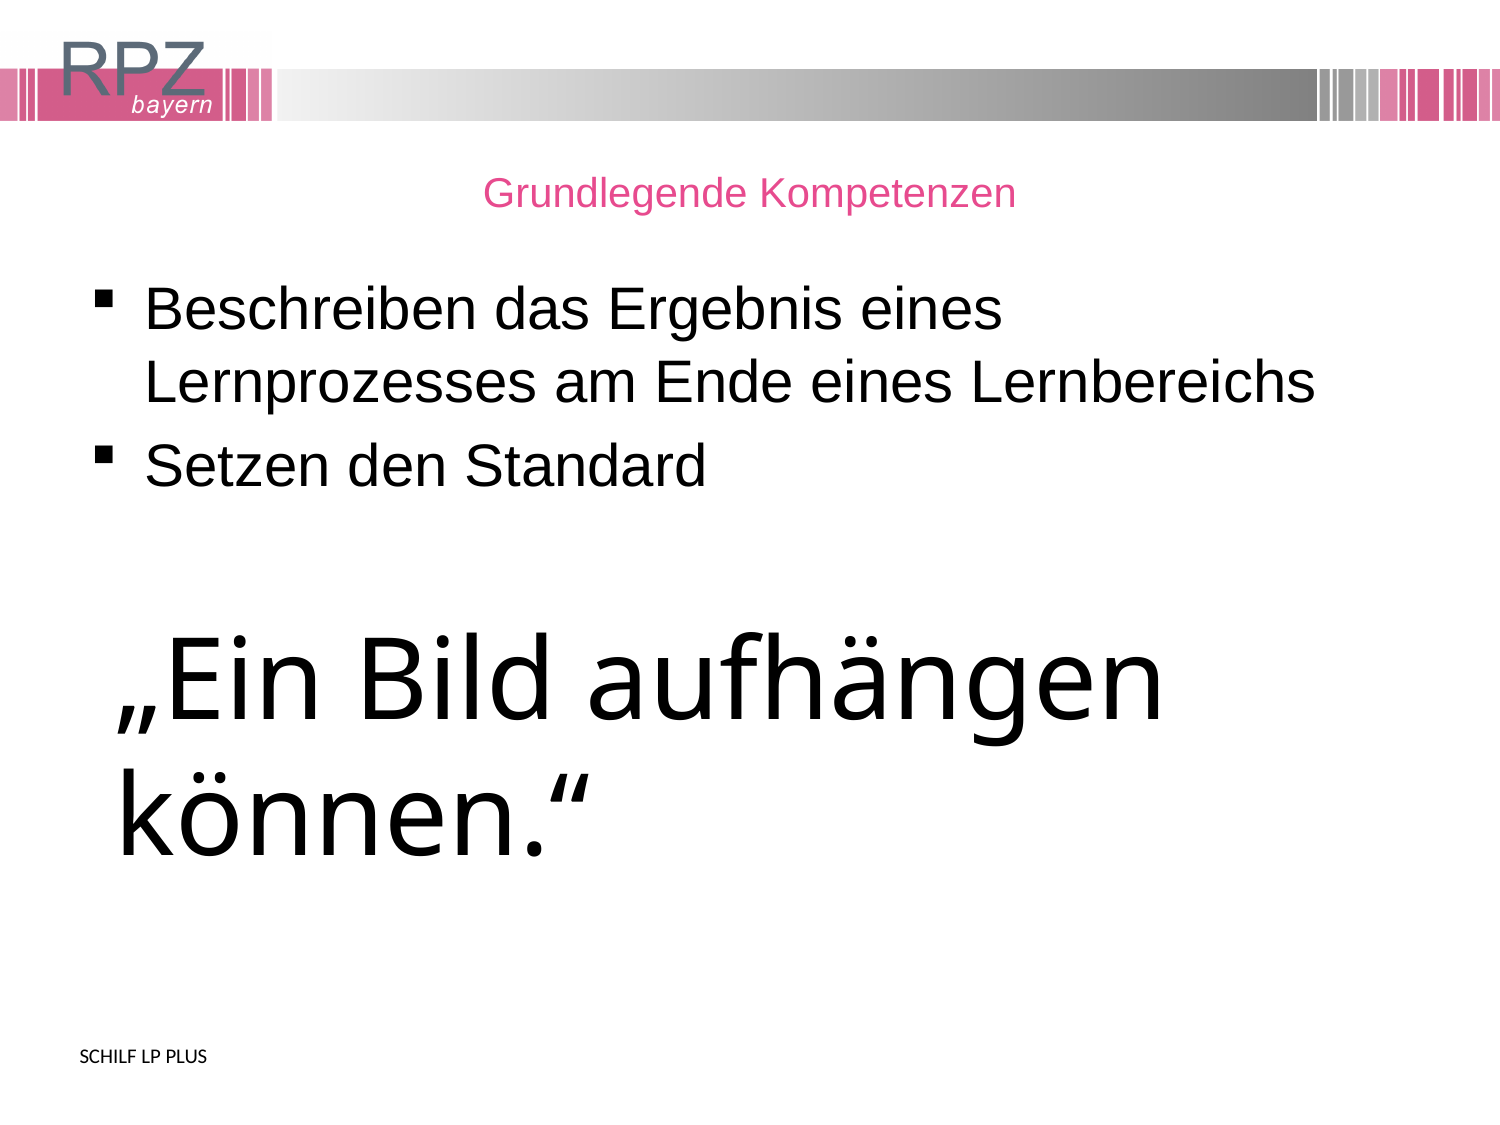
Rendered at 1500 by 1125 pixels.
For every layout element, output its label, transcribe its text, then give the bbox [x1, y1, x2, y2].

picture [1319, 69, 1379, 121]
list Beschreiben das Ergebnis eines Lernprozesses am Ende eines Lernbereichs Setzen den Standard [75, 262, 1425, 551]
picture [0, 31, 272, 121]
text_box „Ein Bild aufhängen können.“ [99, 597, 1450, 887]
picture [1443, 69, 1500, 121]
picture [1380, 69, 1439, 121]
title Grundlegende Kompetenzen [75, 149, 1425, 233]
